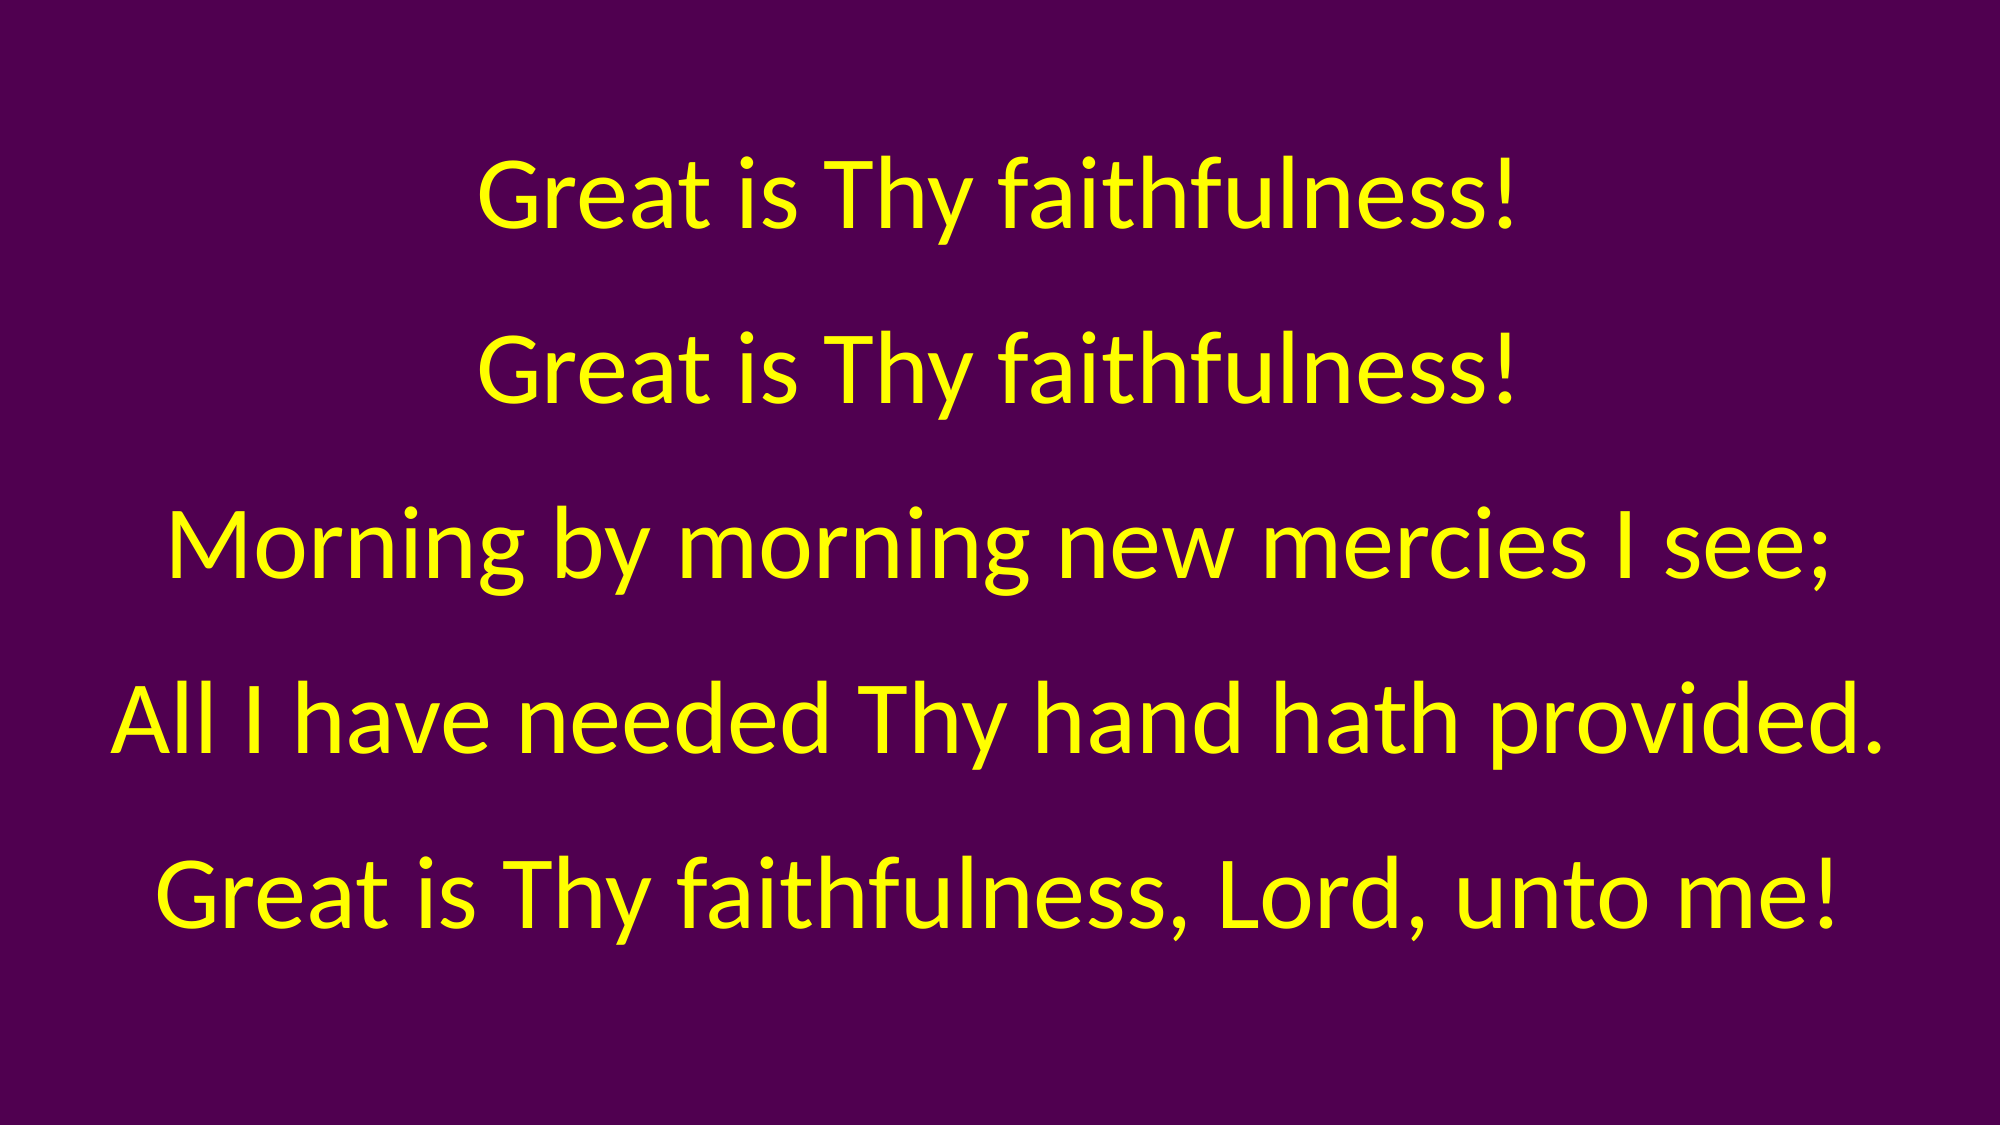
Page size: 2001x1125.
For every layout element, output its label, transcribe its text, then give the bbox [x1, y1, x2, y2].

text_box Great is Thy faithfulness! Great is Thy faithfulness! Morning by morning new mercies I see; All I have needed Thy hand hath provided. Great is Thy faithfulness, Lord, unto me! [0, 117, 2000, 958]
